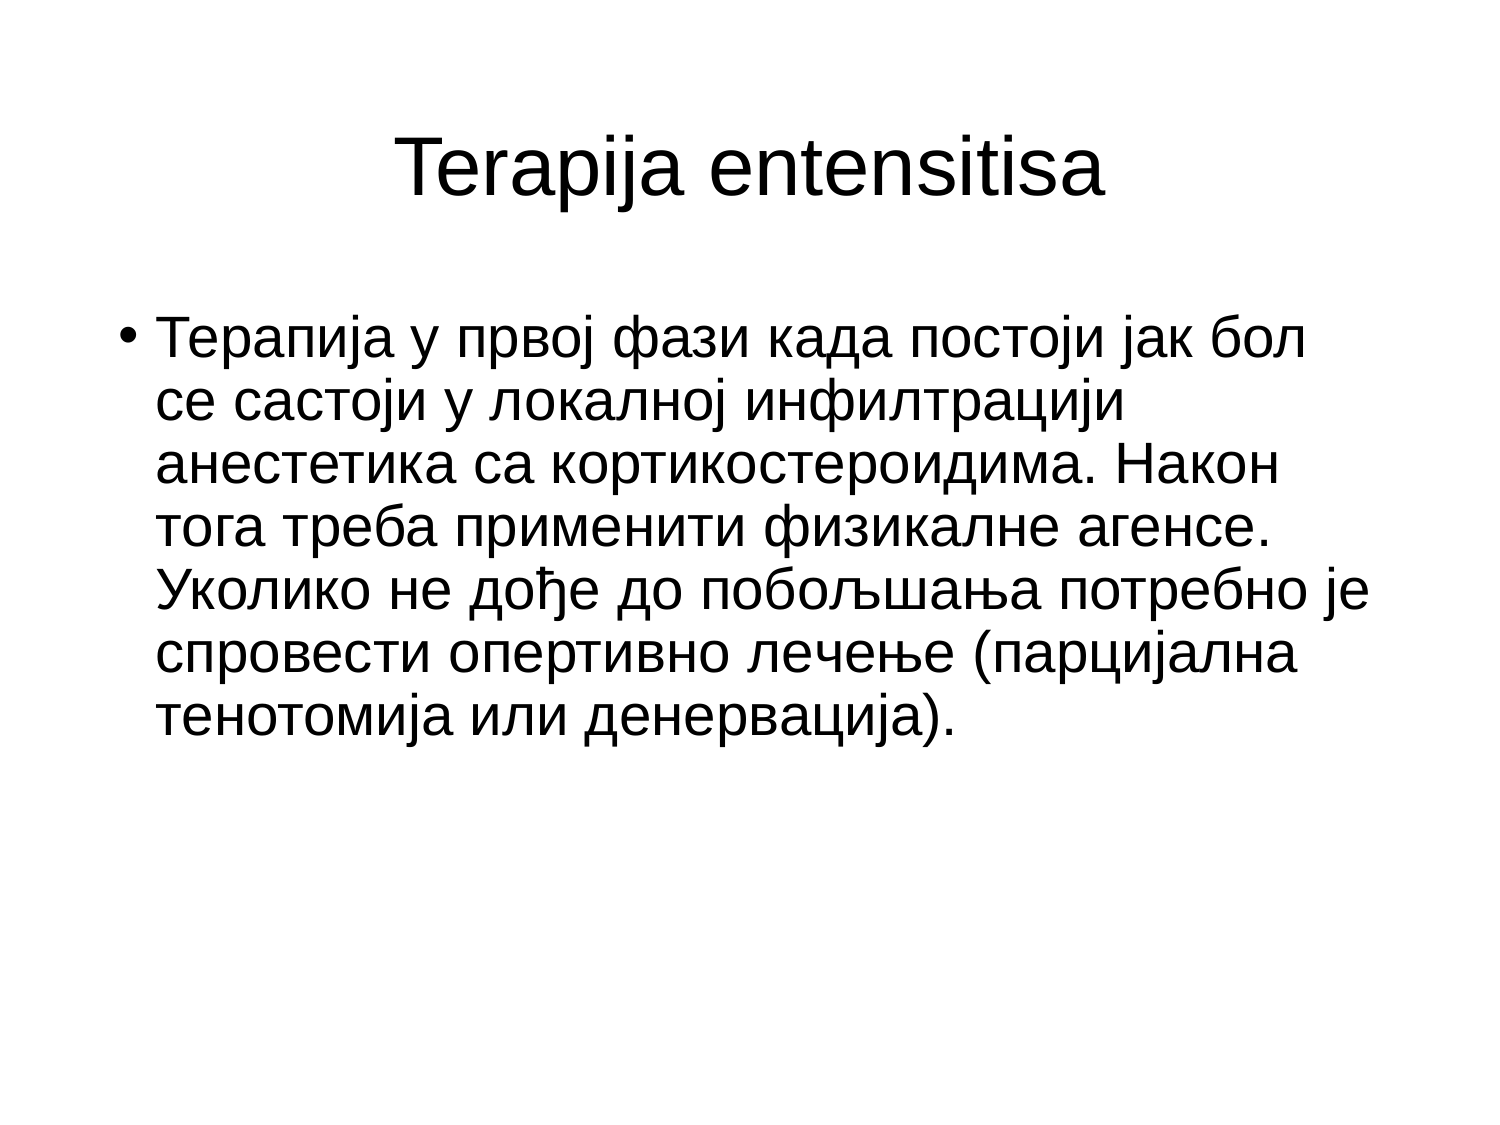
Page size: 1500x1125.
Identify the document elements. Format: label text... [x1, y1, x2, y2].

title Terapija entensitisa [103, 59, 1397, 278]
list Терапија у првој фази када постоји јак бол се састоји у локалној инфилтрацији анестетика са кортикостероидима. Након тога треба применити физикалне агенсе. Уколико не дође до побољшања потребно је спровести опертивно лечење (парцијална тенотомија или денервација). [103, 299, 1397, 1014]
